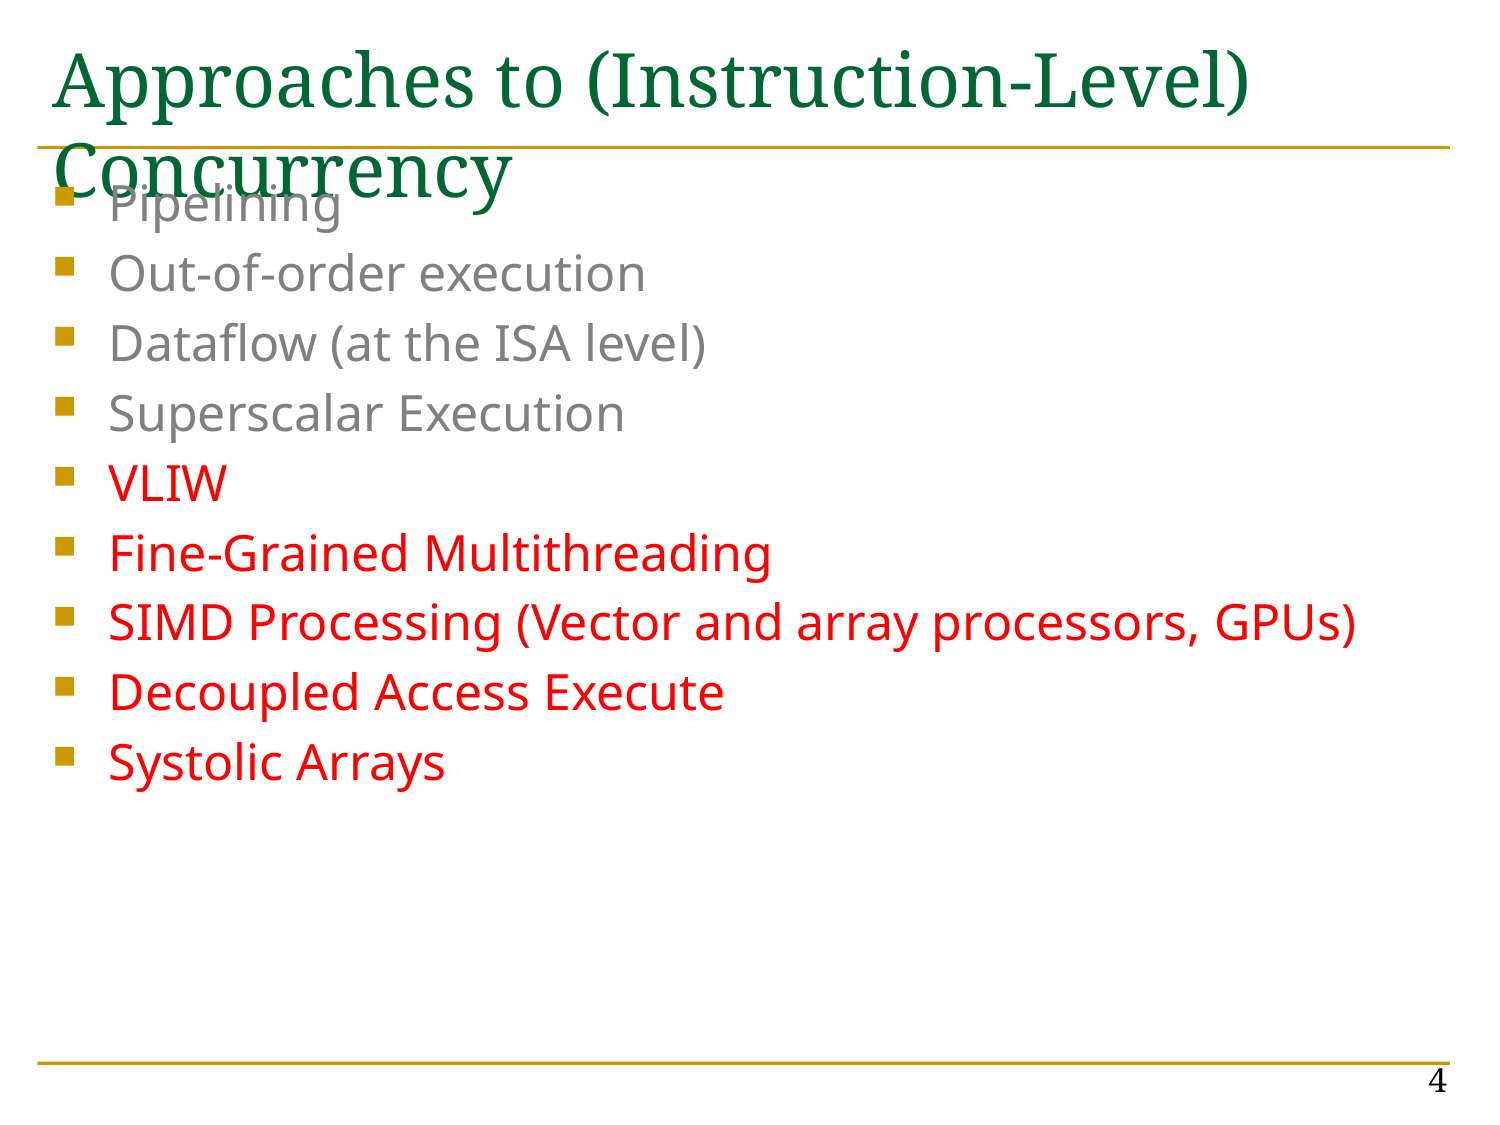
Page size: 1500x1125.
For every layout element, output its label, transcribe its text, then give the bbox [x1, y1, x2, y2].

list Pipelining Out-of-order execution Dataflow (at the ISA level) Superscalar Execution VLIW Fine-Grained Multithreading SIMD Processing (Vector and array processors, GPUs) Decoupled Access Execute Systolic Arrays [37, 163, 1450, 1016]
title Approaches to (Instruction-Level) Concurrency [37, 24, 1500, 200]
slide_number 4 [1111, 1036, 1462, 1112]
